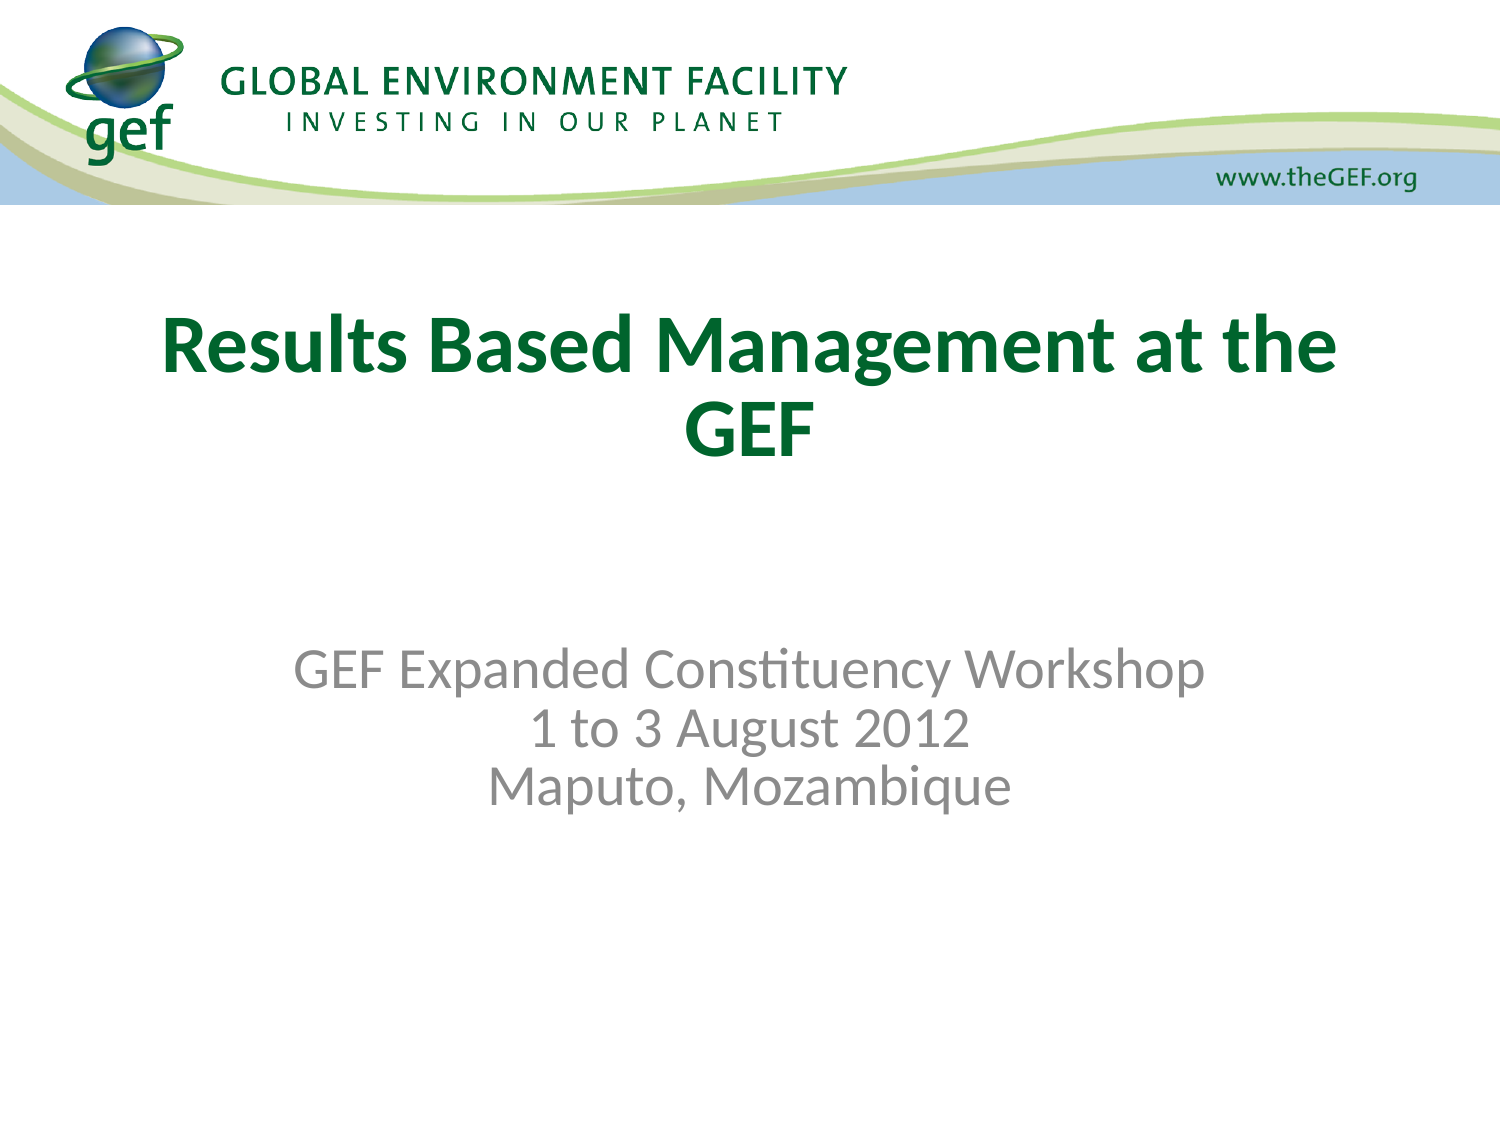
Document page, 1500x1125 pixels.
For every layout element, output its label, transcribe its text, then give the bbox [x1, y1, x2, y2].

title Results Based Management at the GEF [74, 299, 1426, 488]
subtitle GEF Expanded Constituency Workshop 1 to 3 August 2012 Maputo, Mozambique [149, 637, 1351, 926]
picture [0, 0, 1500, 205]
